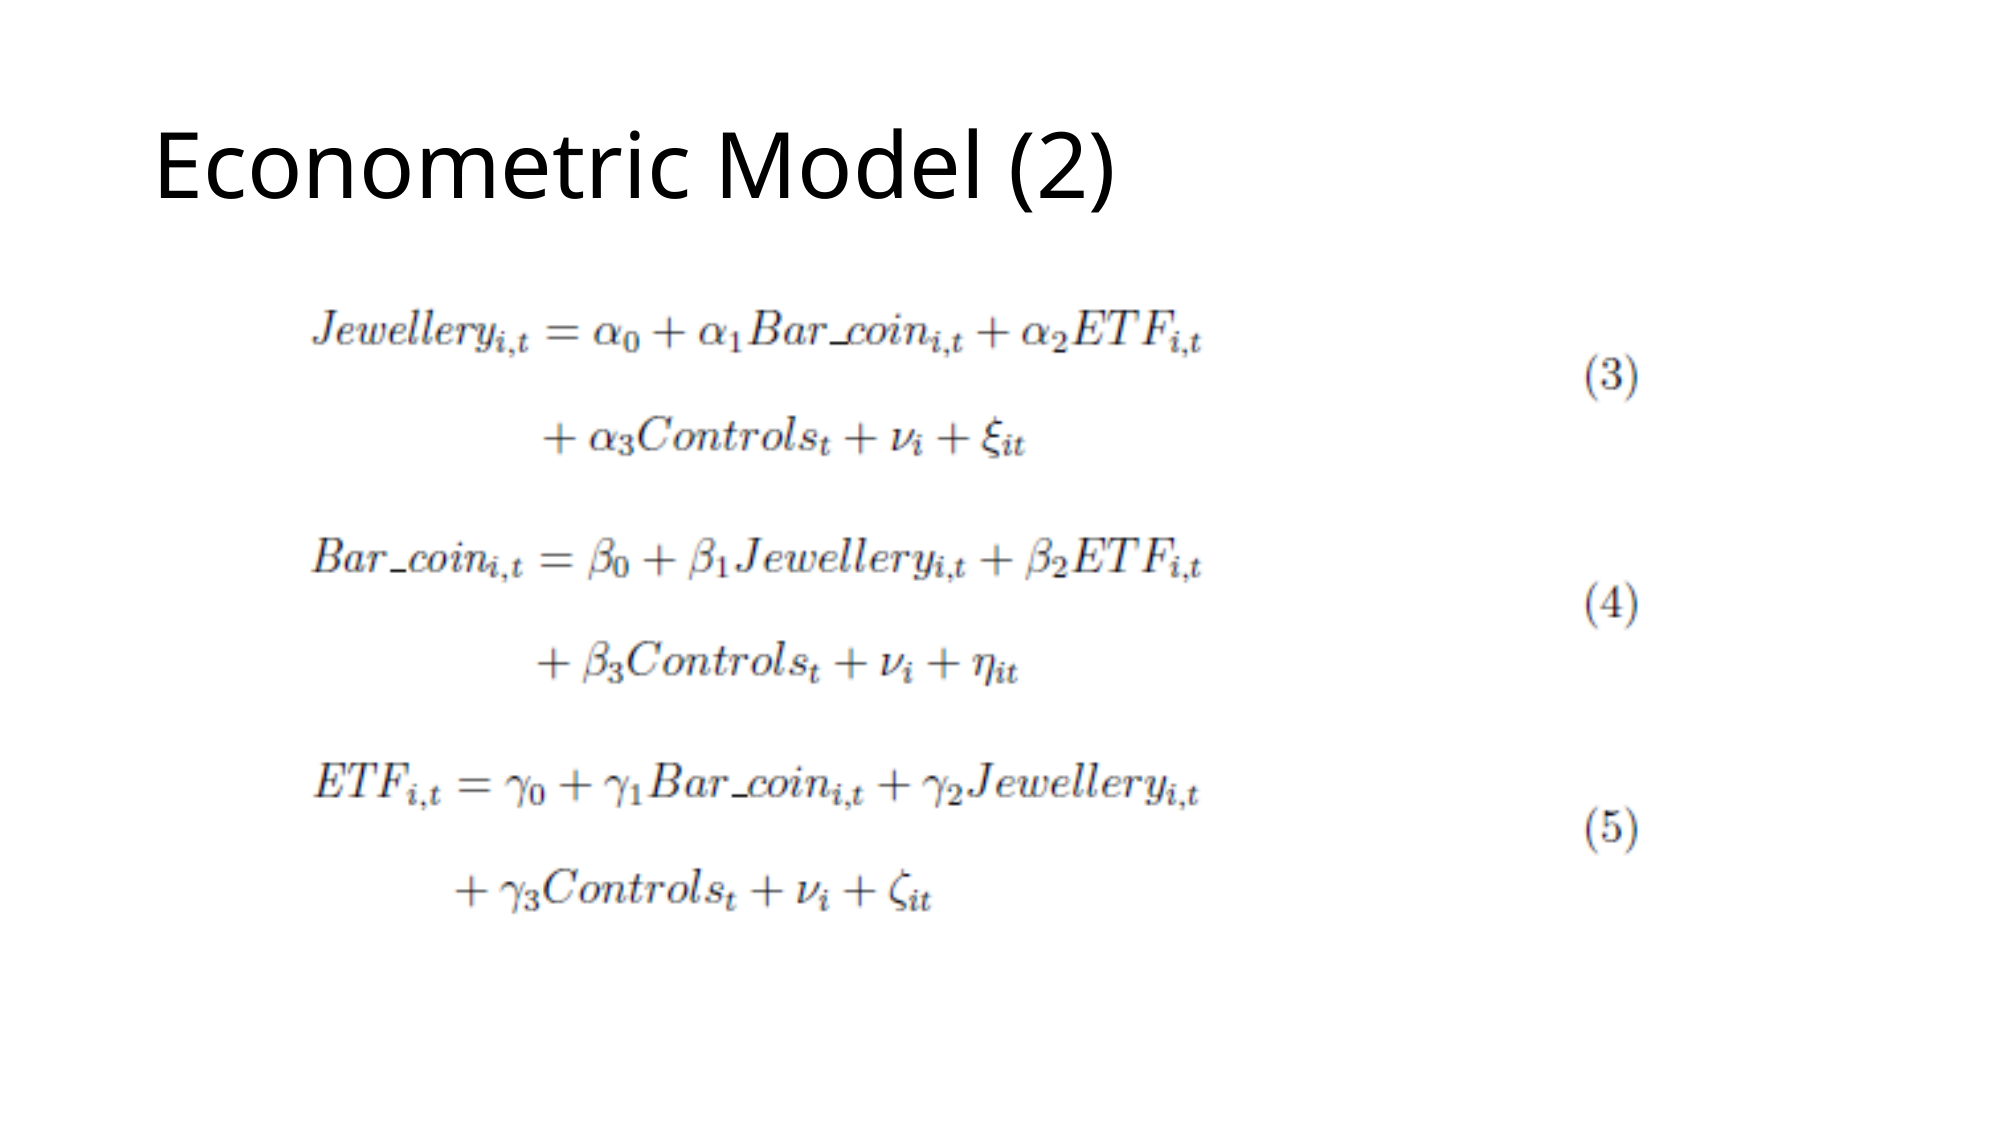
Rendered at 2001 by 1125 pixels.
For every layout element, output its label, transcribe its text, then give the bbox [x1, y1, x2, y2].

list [137, 250, 1667, 970]
title Econometric Model (2) [137, 59, 1863, 278]
